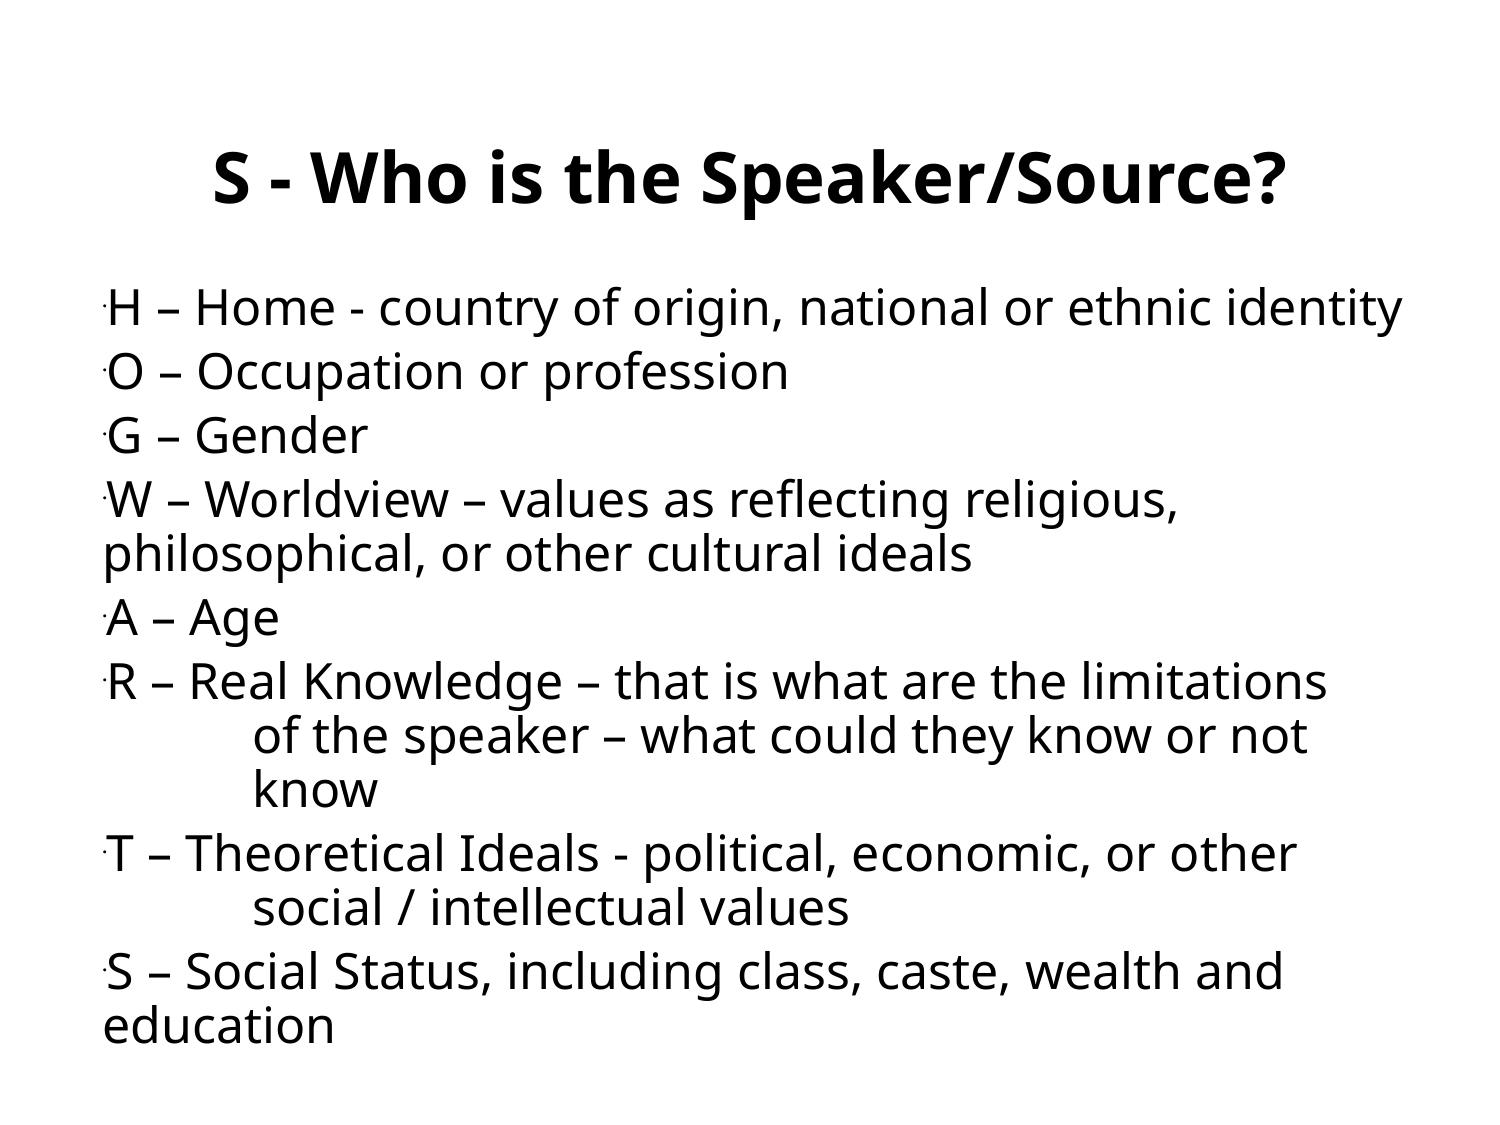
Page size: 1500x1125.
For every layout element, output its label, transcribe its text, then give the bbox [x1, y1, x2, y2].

title S - Who is the Speaker/Source? [0, 125, 1500, 225]
list H – Home - country of origin, national or ethnic identity O – Occupation or profession G – Gender W – Worldview – values as reflecting religious, philosophical, or other cultural ideals A – Age R – Real Knowledge – that is what are the limitations of the speaker – what could they know or not know T – Theoretical Ideals - political, economic, or other social / intellectual values S – Social Status, including class, caste, wealth and education [50, 275, 1463, 1075]
